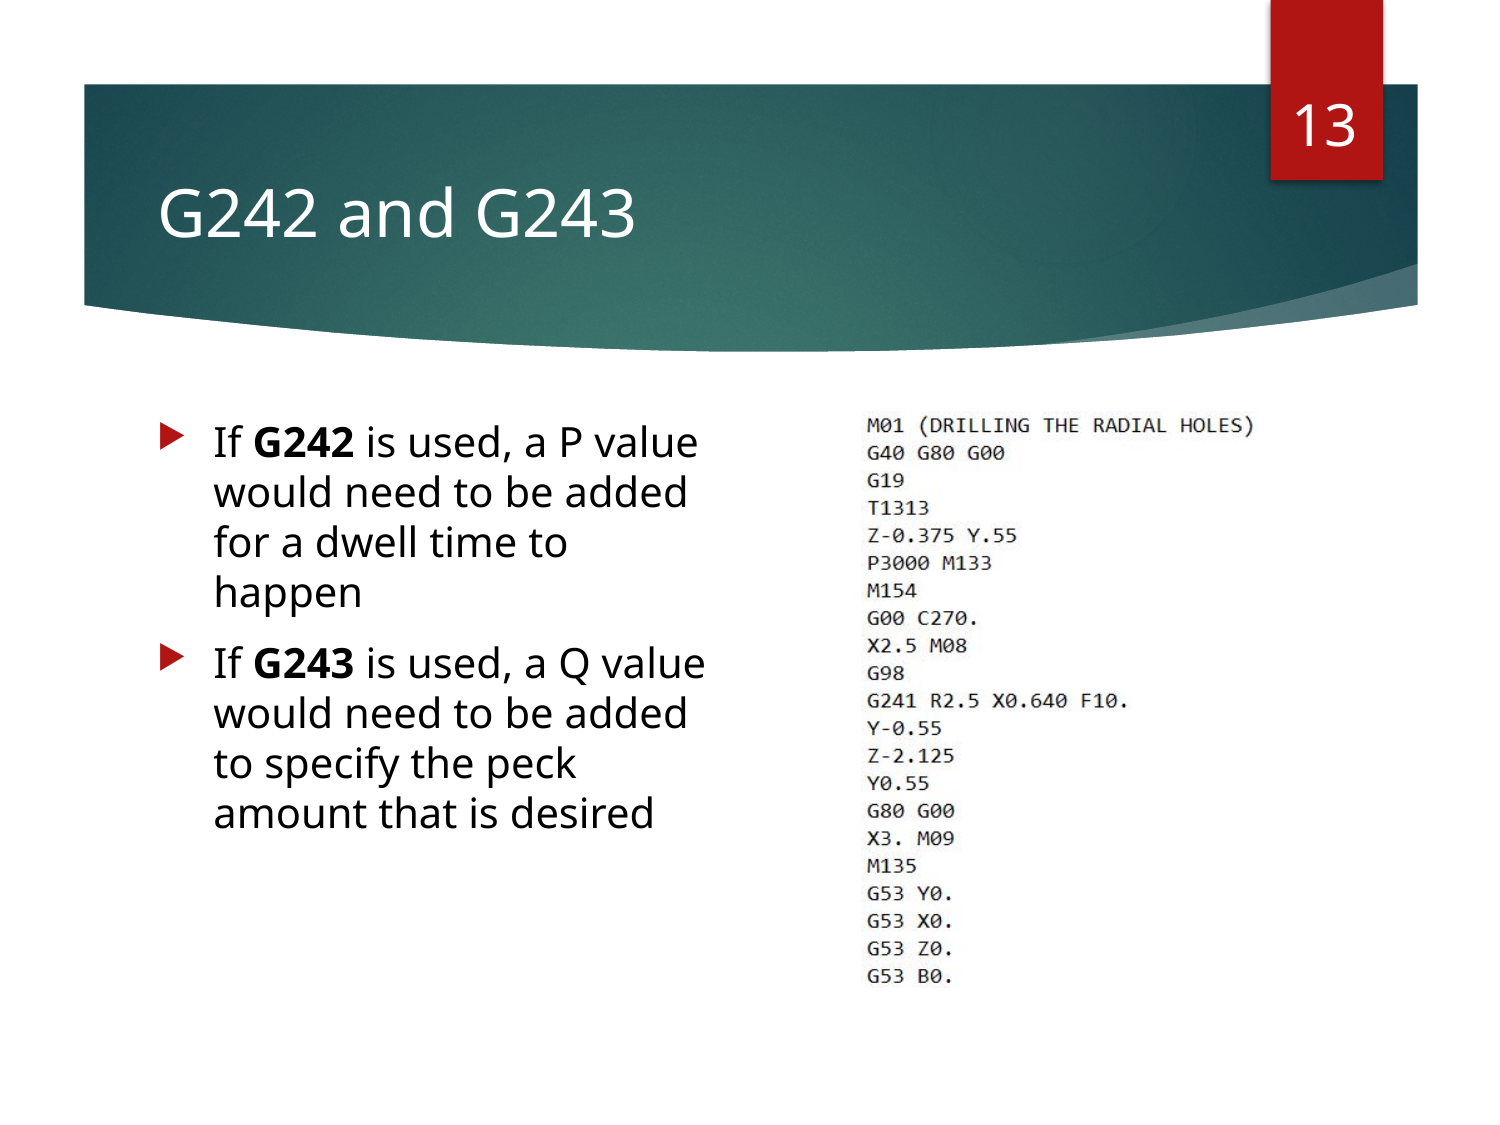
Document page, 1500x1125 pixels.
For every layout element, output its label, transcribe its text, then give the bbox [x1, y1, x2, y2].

slide_number 13 [1259, 48, 1390, 175]
title G242 and G243 [142, 152, 1183, 269]
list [861, 411, 1258, 989]
list If G242 is used, a P value would need to be added for a dwell time to happen If G243 is used, a Q value would need to be added to specify the peck amount that is desired [142, 408, 739, 988]
